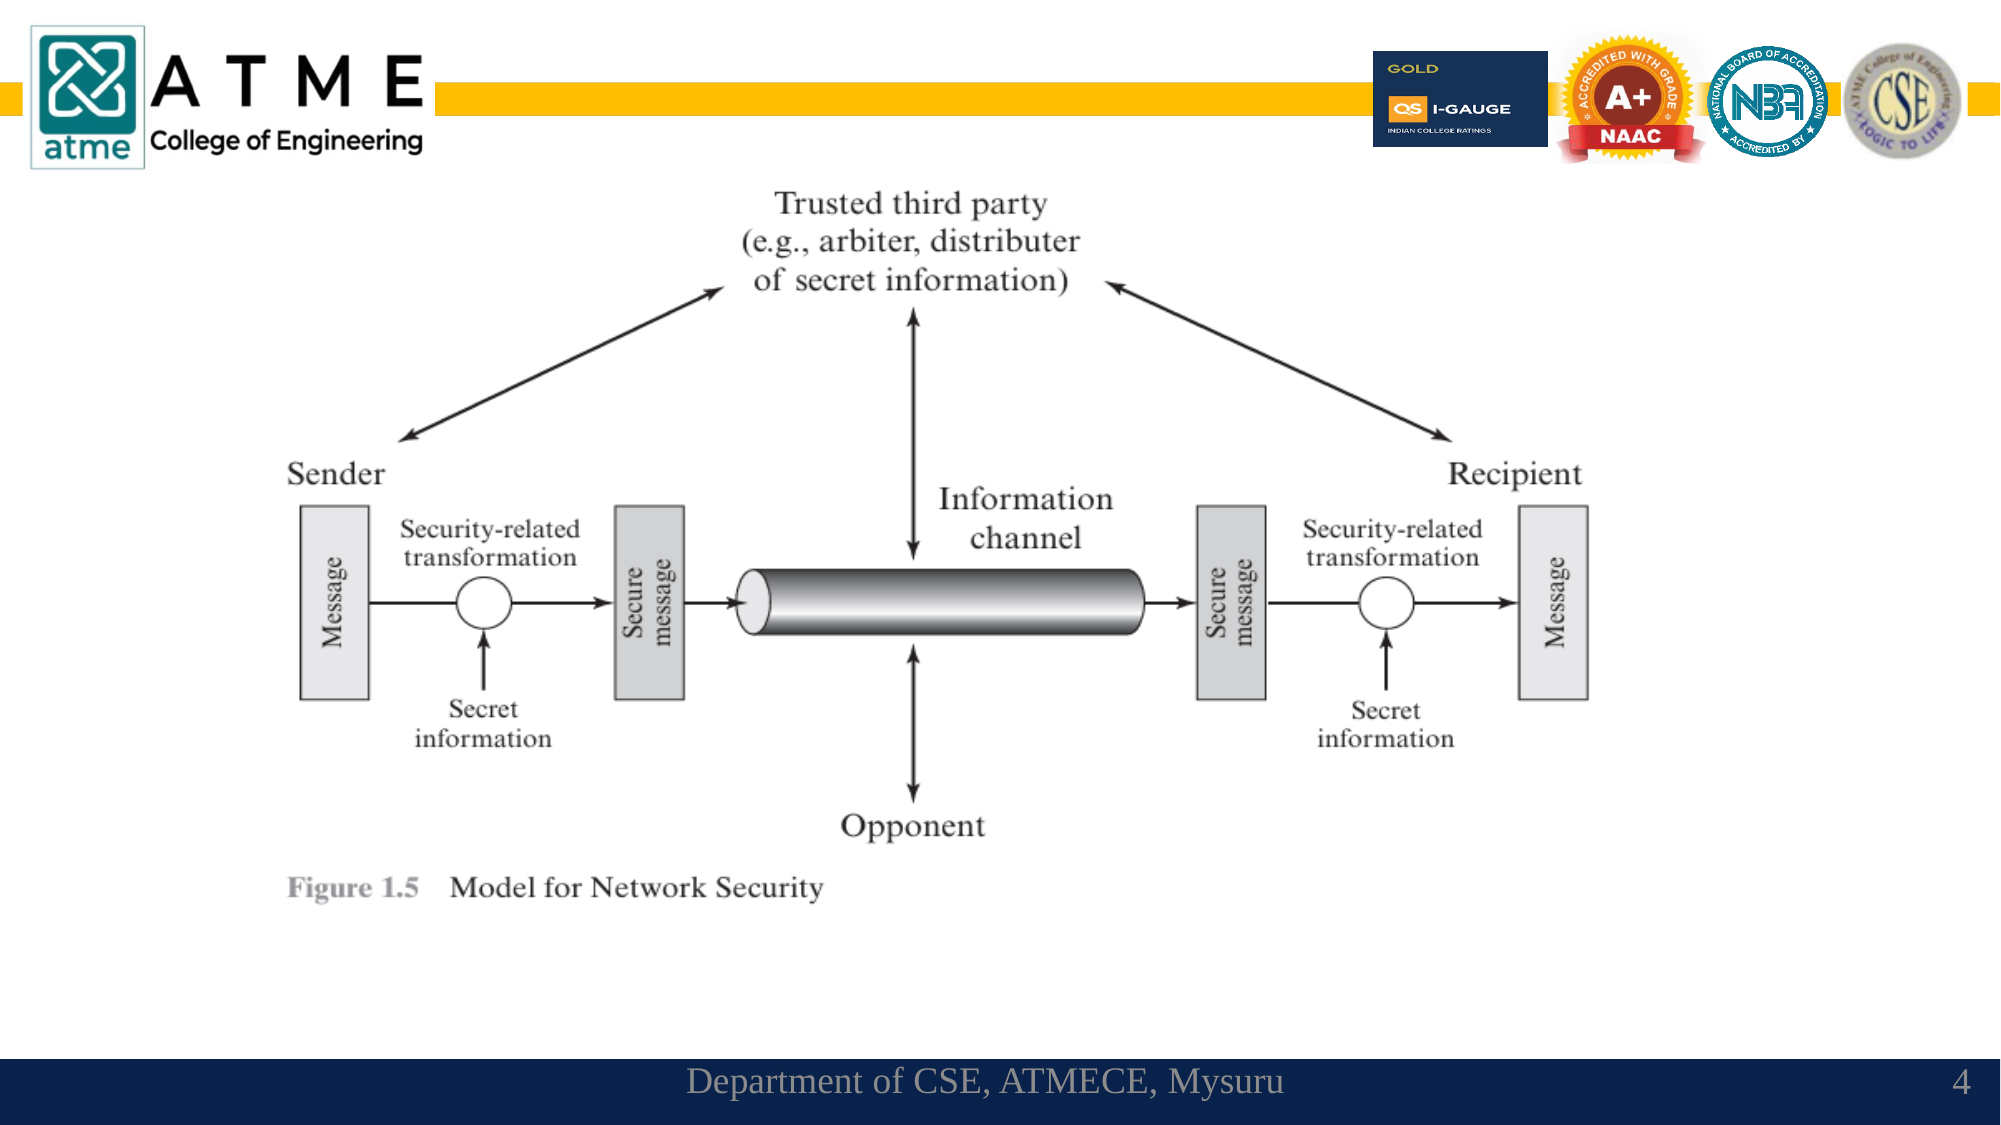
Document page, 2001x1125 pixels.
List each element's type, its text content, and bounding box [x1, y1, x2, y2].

slide_number 4 [1511, 1057, 1972, 1103]
picture [0, 1059, 2001, 1125]
picture [1840, 26, 1968, 176]
footer Department of CSE, ATMECE, Mysuru [501, 1056, 1470, 1102]
picture [22, 15, 1828, 914]
